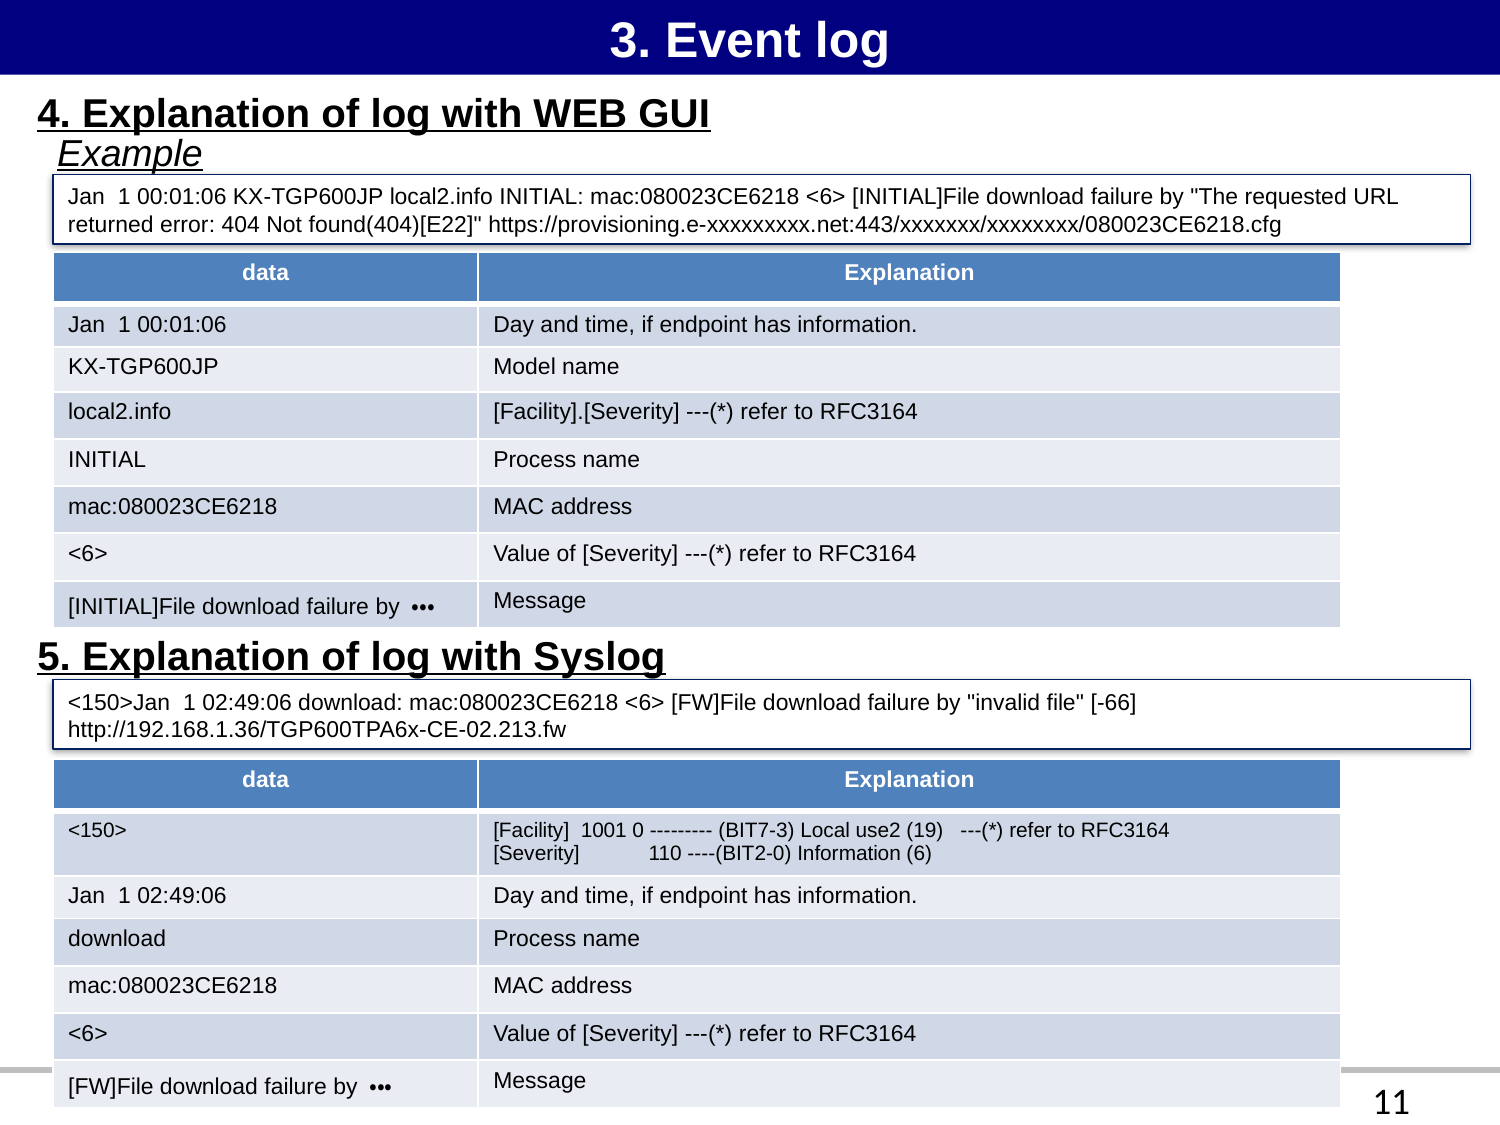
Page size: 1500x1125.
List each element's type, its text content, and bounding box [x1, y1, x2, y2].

text_box 5. Explanation of log with Syslog [22, 626, 1373, 687]
table_cell [FW]File download failure by ・・・ [54, 1061, 477, 1107]
table_cell Jan 1 00:01:06 [54, 307, 477, 346]
text_box Example [42, 144, 218, 182]
table_cell [Facility] 1001 0 --------- (BIT7-3) Local use2 (19) ---(*) refer to RFC3164 [Severity] 110 ----(BIT2-0) Information (6) [479, 814, 1340, 875]
table_cell KX-TGP600JP [54, 348, 477, 391]
table_cell Process name [479, 440, 1340, 485]
slide_number 11 [1074, 1069, 1425, 1125]
table_cell Message [479, 1061, 1340, 1107]
table_cell Process name [479, 919, 1340, 965]
table_cell mac:080023CE6218 [54, 967, 477, 1012]
text_box 4. Explanation of log with WEB GUI [22, 83, 1373, 144]
table_cell Value of [Severity] ---(*) refer to RFC3164 [479, 1014, 1340, 1059]
text_box Jan 1 00:01:06 KX-TGP600JP local2.info INITIAL: mac:080023CE6218 <6> [INITIAL]File download failure by "The requested URL returned error: 404 Not found(404)[E22]" https://provisioning.e-xxxxxxxxx.net:443/xxxxxxx/xxxxxxxx/080023CE6218.cfg [52, 174, 1471, 245]
table_cell Day and time, if endpoint has information. [479, 877, 1340, 918]
table_cell Model name [479, 348, 1340, 391]
table_cell MAC address [479, 967, 1340, 1012]
text_box 3. Event log [0, 0, 1500, 75]
table_cell Day and time, if endpoint has information. [479, 307, 1340, 346]
table_cell Value of [Severity] ---(*) refer to RFC3164 [479, 534, 1340, 580]
table_cell <6> [54, 534, 477, 580]
table_cell INITIAL [54, 440, 477, 485]
table_cell [Facility].[Severity] ---(*) refer to RFC3164 [479, 393, 1340, 438]
table_cell [INITIAL]File download failure by ・・・ [54, 582, 477, 626]
text_box <150>Jan 1 02:49:06 download: mac:080023CE6218 <6> [FW]File download failure by "invalid file" [-66] http://192.168.1.36/TGP600TPA6x-CE-02.213.fw [52, 679, 1471, 750]
table_header data [54, 760, 477, 808]
table_cell <6> [54, 1014, 477, 1059]
table_header Explanation [479, 253, 1340, 301]
table_cell <150> [54, 814, 477, 875]
table_cell Message [479, 582, 1340, 626]
table_header Explanation [479, 760, 1340, 808]
table_cell MAC address [479, 487, 1340, 532]
table_cell Jan 1 02:49:06 [54, 877, 477, 918]
table_cell download [54, 919, 477, 965]
table_cell mac:080023CE6218 [54, 487, 477, 532]
table_cell local2.info [54, 393, 477, 438]
table_header data [54, 253, 477, 301]
